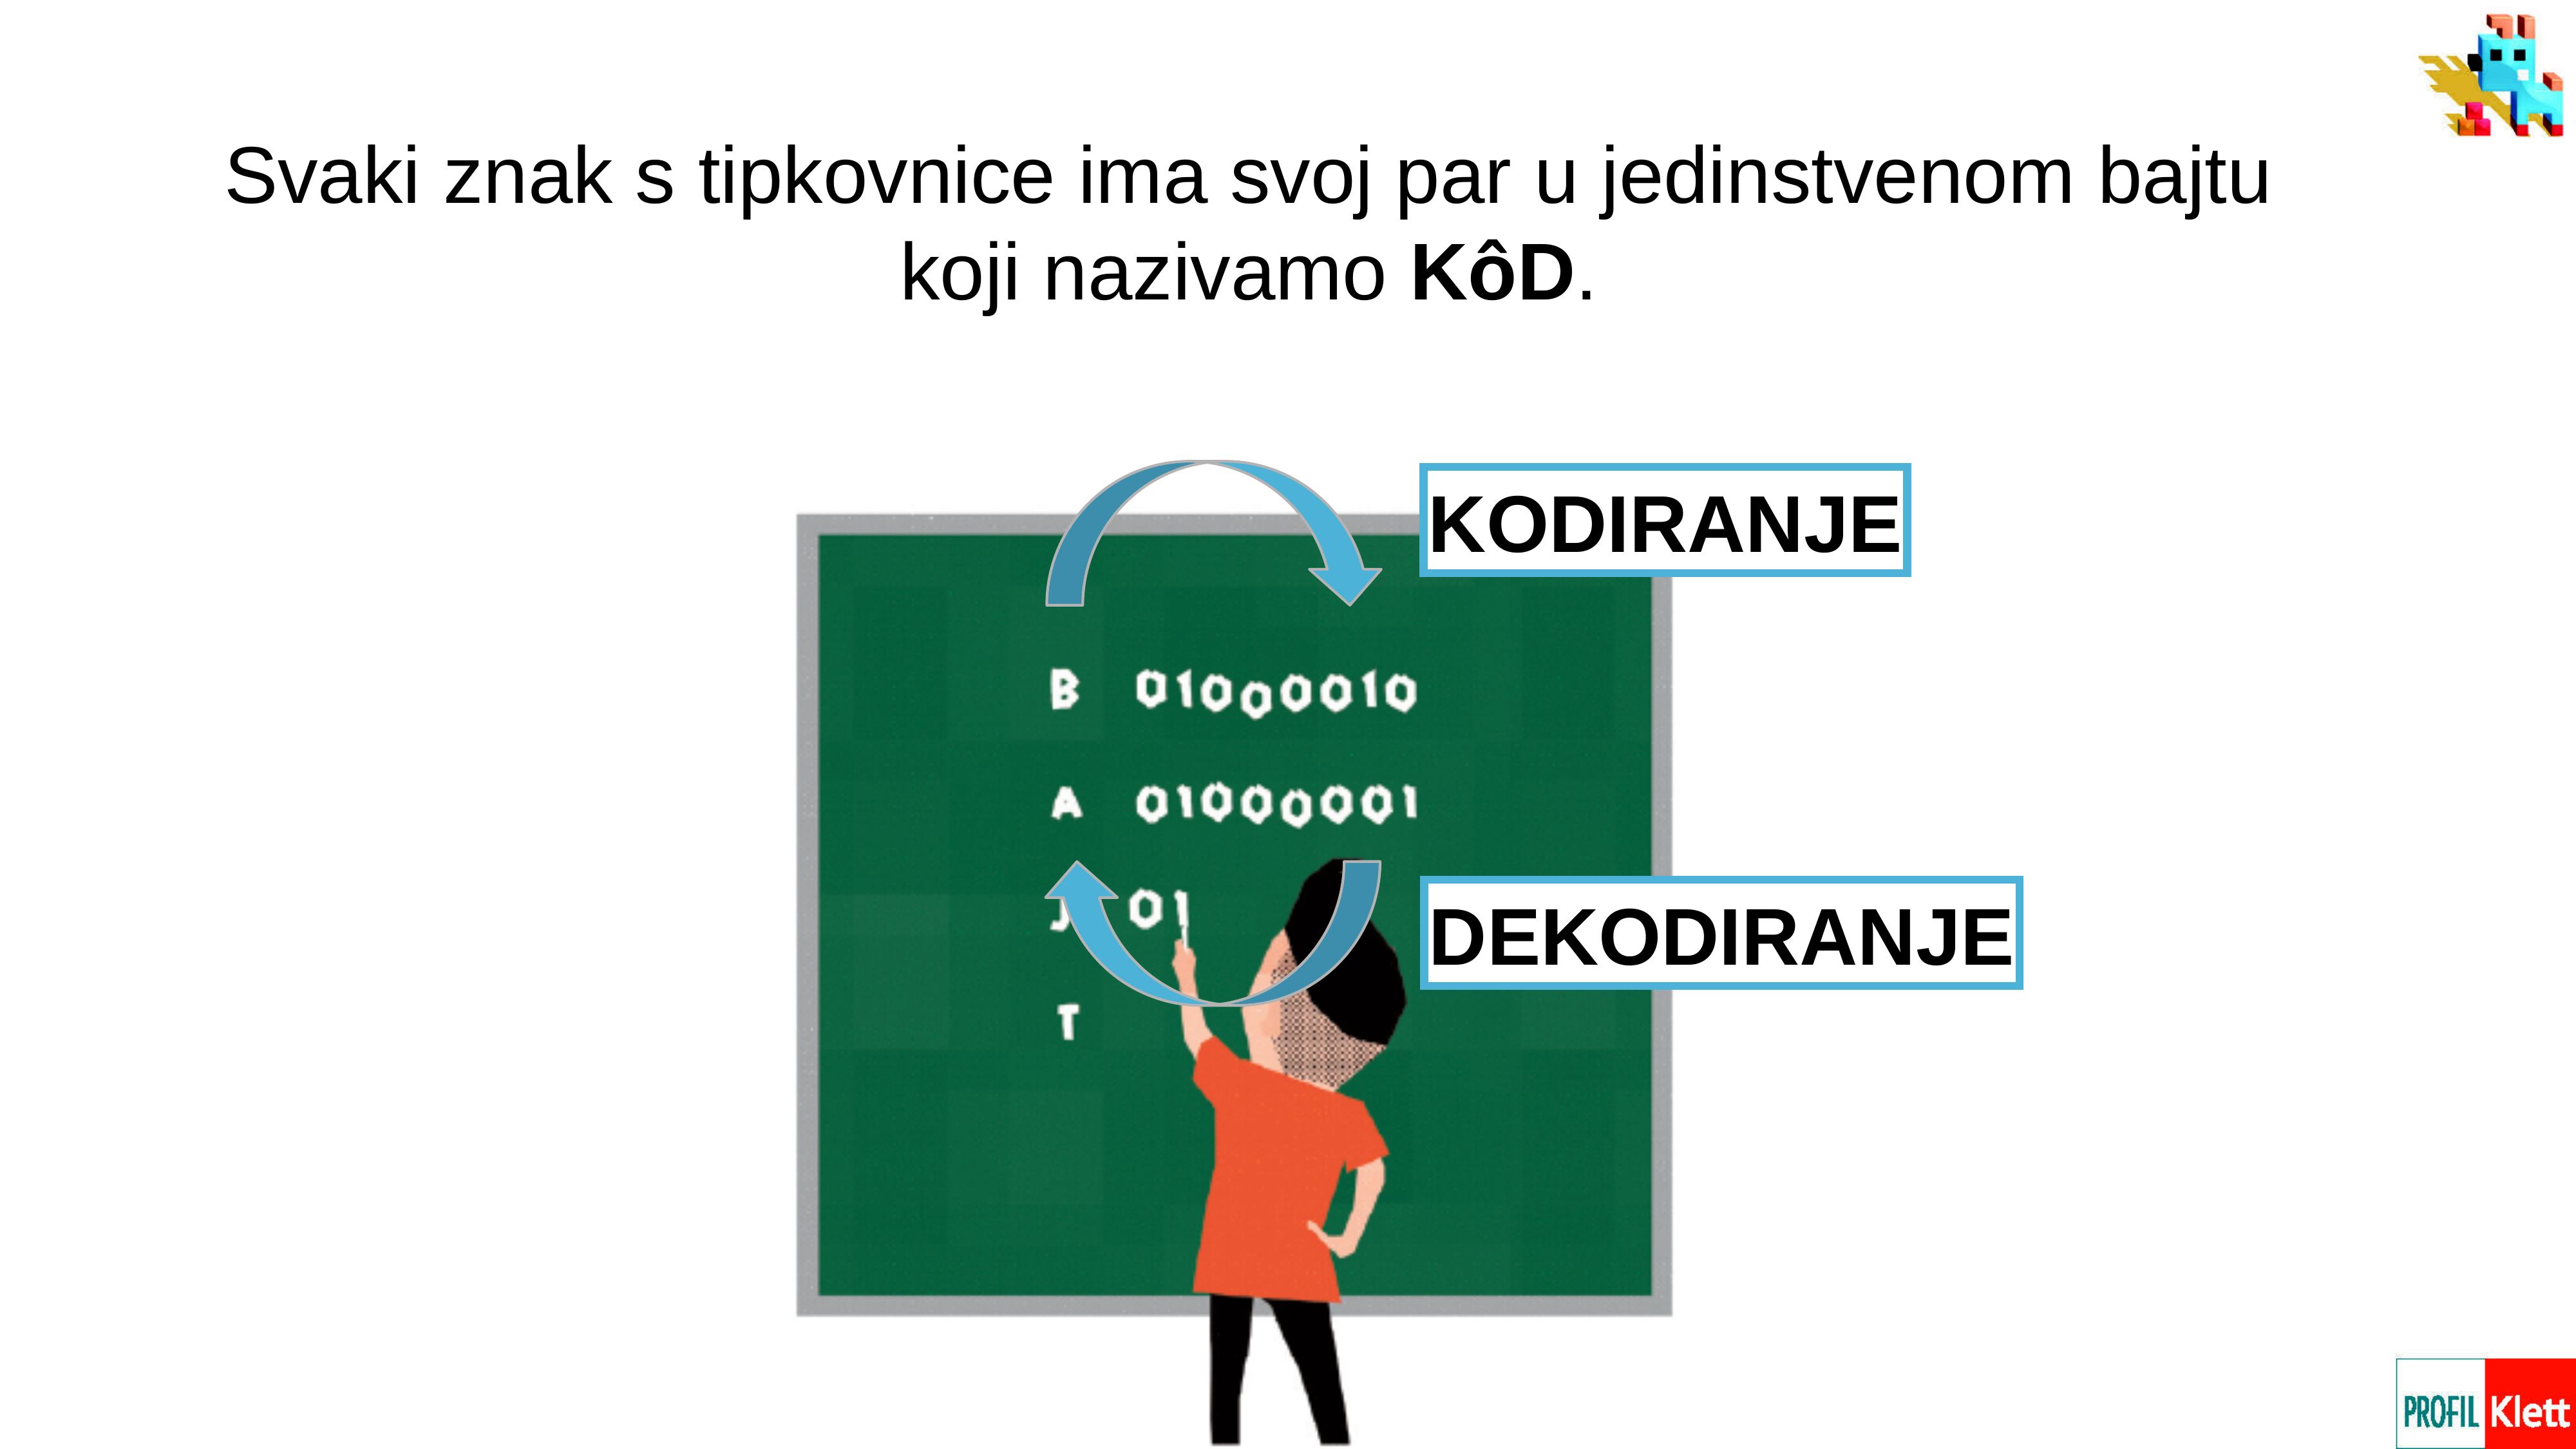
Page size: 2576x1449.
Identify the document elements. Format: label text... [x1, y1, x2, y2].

text_box Svaki znak s tipkovnice ima svoj par u jedinstvenom bajtu koji nazivamo KôD. [219, 117, 2278, 321]
text_box KODIRANJE [1423, 466, 1908, 573]
text_box [1115, 461, 1300, 482]
picture [0, 0, 2576, 1449]
text_box DEKODIRANJE [1694, 880, 2020, 987]
